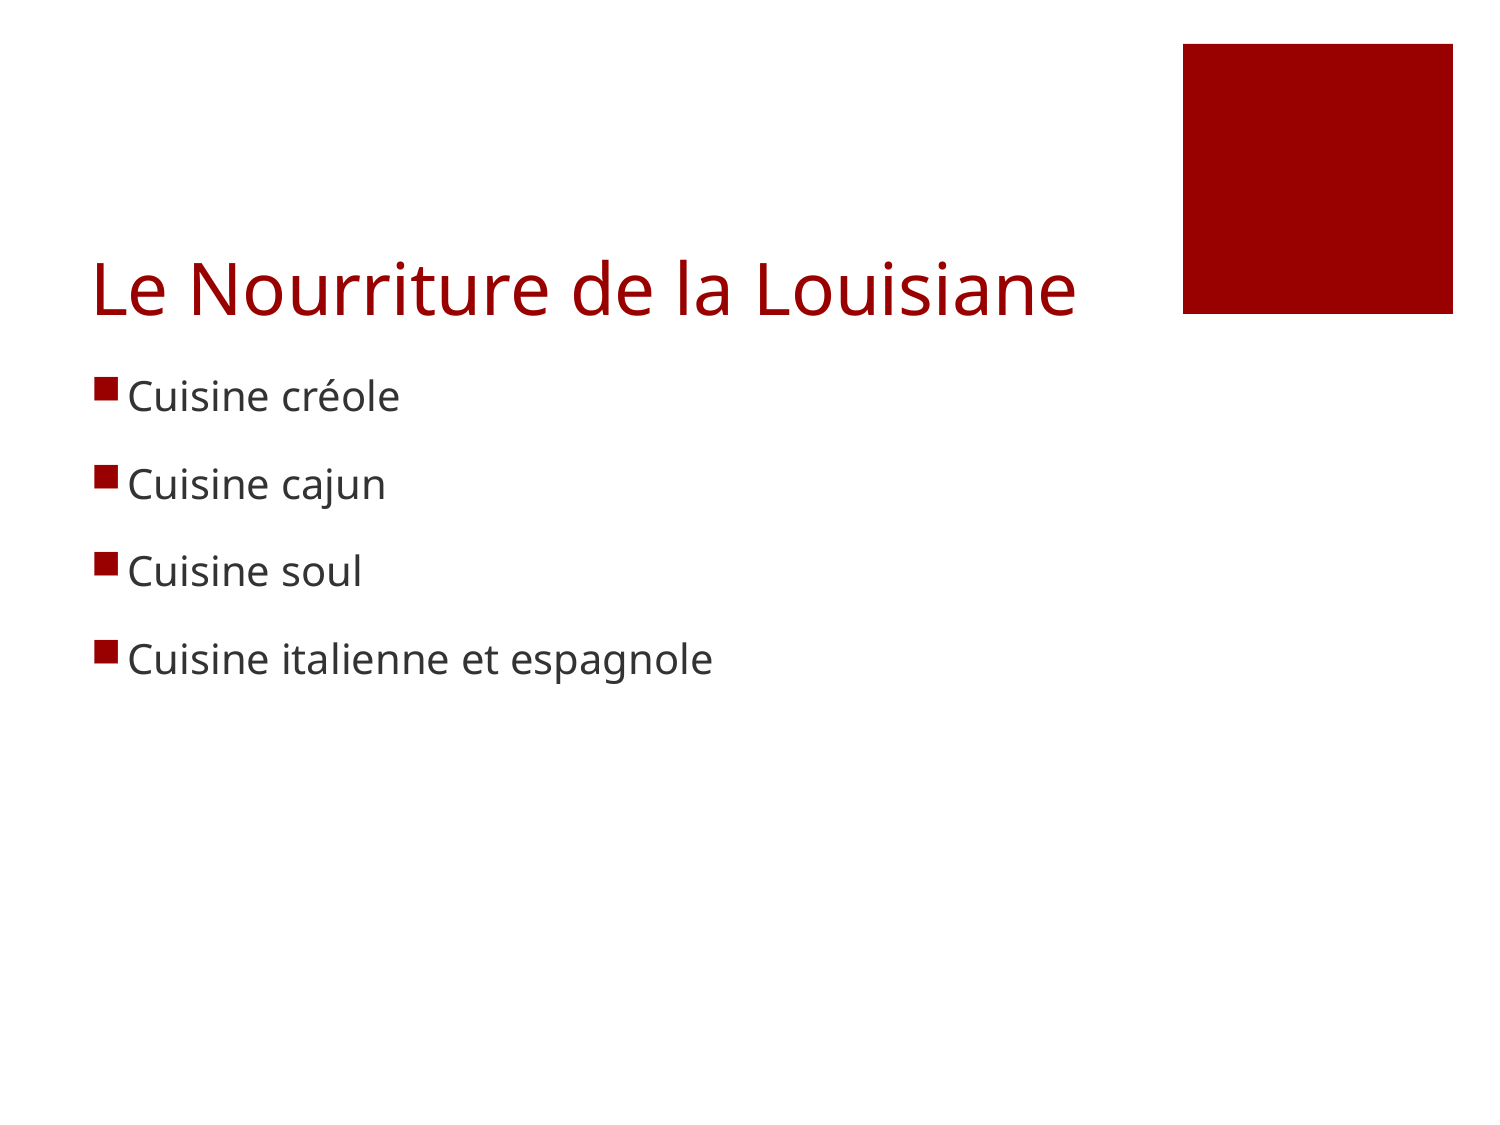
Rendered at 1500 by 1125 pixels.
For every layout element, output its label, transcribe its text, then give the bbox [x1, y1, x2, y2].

list Cuisine créole Cuisine cajun Cuisine soul Cuisine italienne et espagnole [75, 362, 1143, 1005]
title Le Nourriture de la Louisiane [75, 149, 1143, 338]
